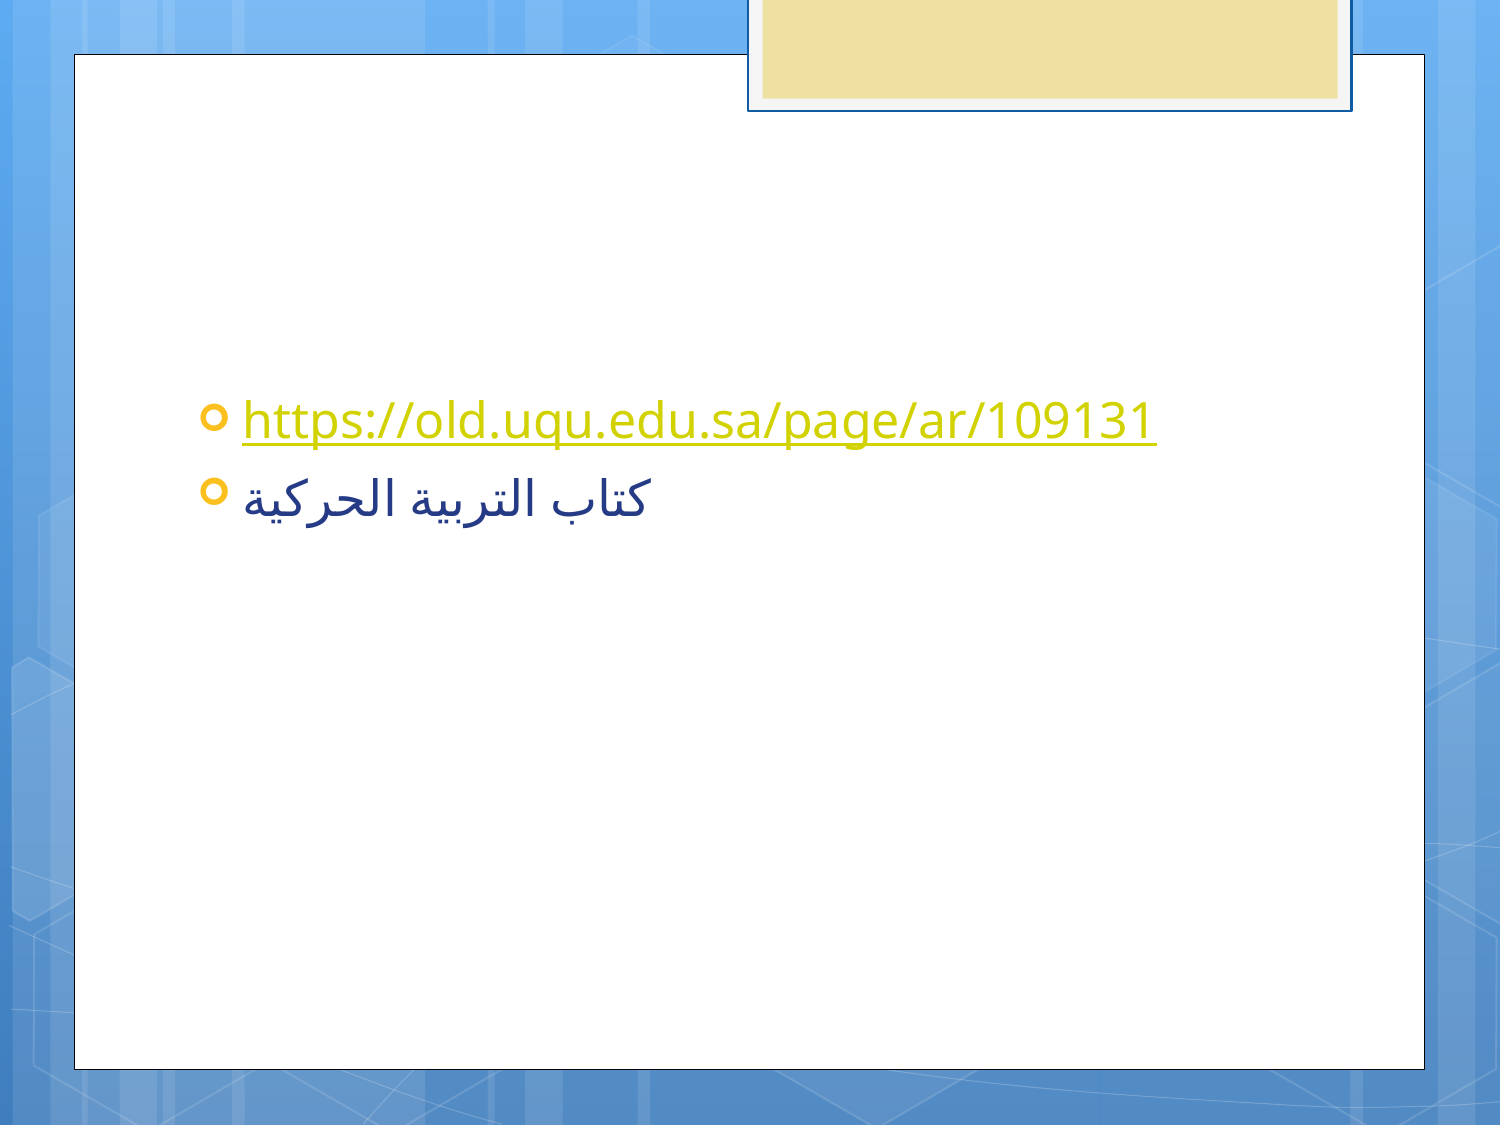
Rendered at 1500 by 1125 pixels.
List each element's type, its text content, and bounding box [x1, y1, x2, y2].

list https://old.uqu.edu.sa/page/ar/109131 كتاب التربية الحركية [171, 381, 1283, 957]
